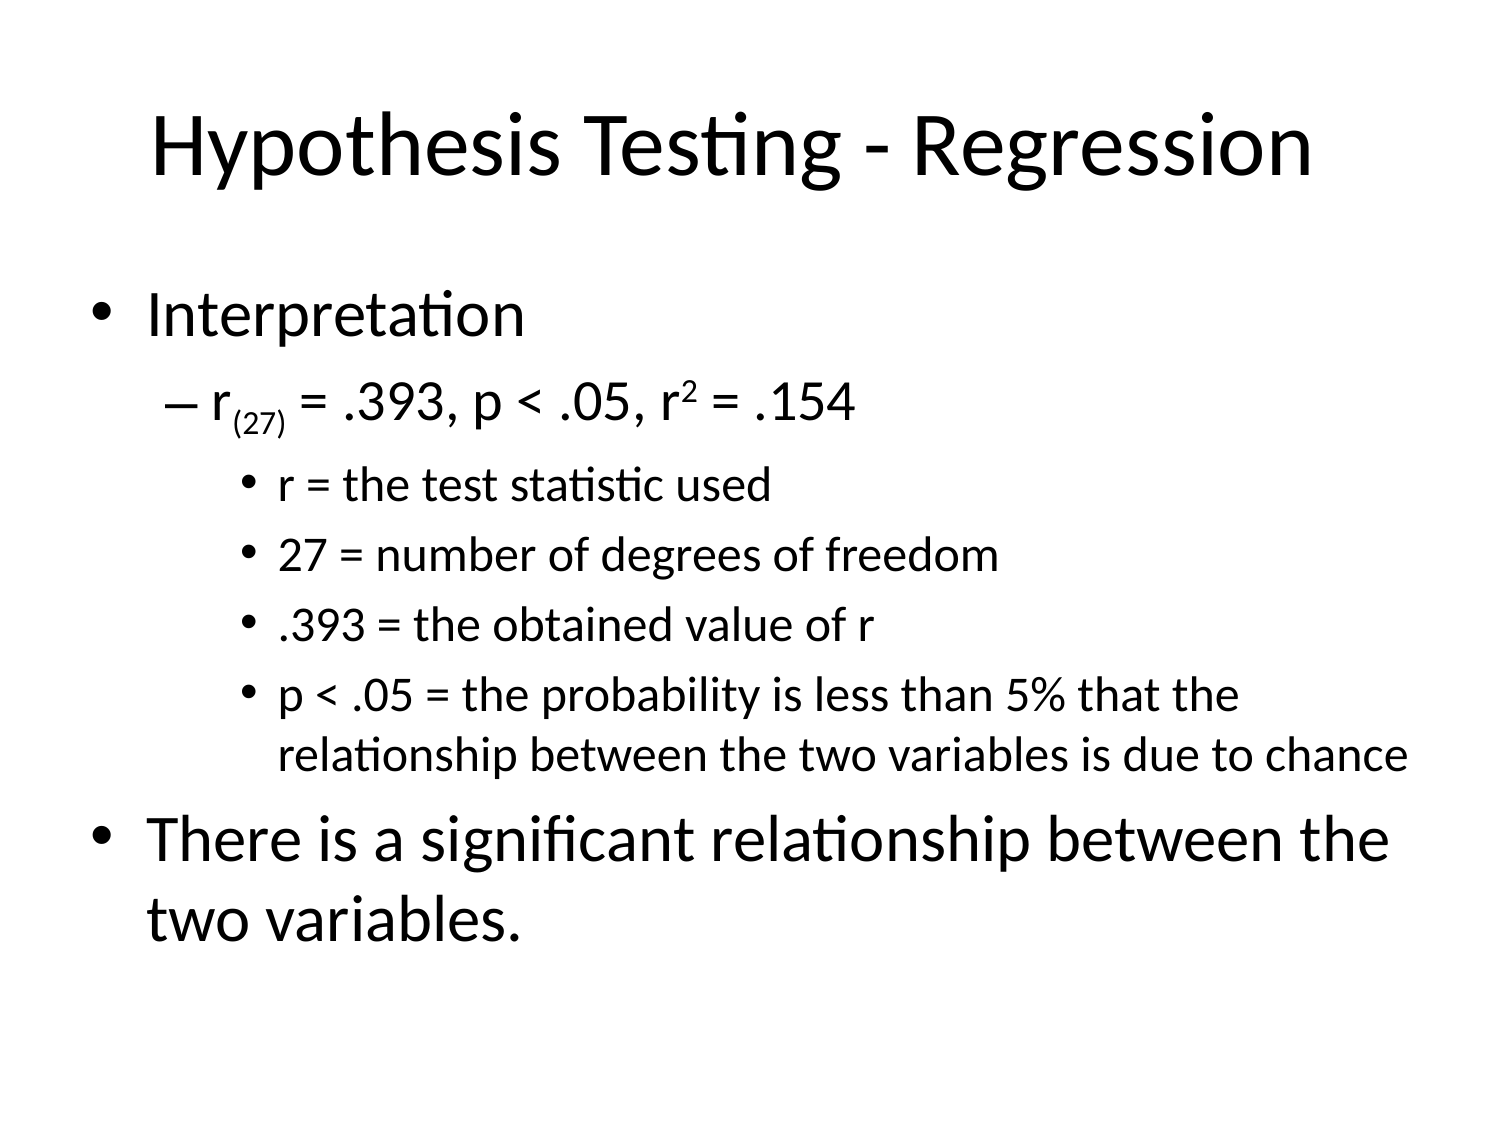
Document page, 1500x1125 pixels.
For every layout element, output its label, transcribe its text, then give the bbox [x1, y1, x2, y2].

list Interpretation r(27) = .393, p < .05, r2 = .154 r = the test statistic used 27 = number of degrees of freedom .393 = the obtained value of r p < .05 = the probability is less than 5% that the relationship between the two variables is due to chance There is a significant relationship between the two variables. [75, 262, 1425, 1063]
title Hypothesis Testing - Regression [75, 45, 1425, 233]
